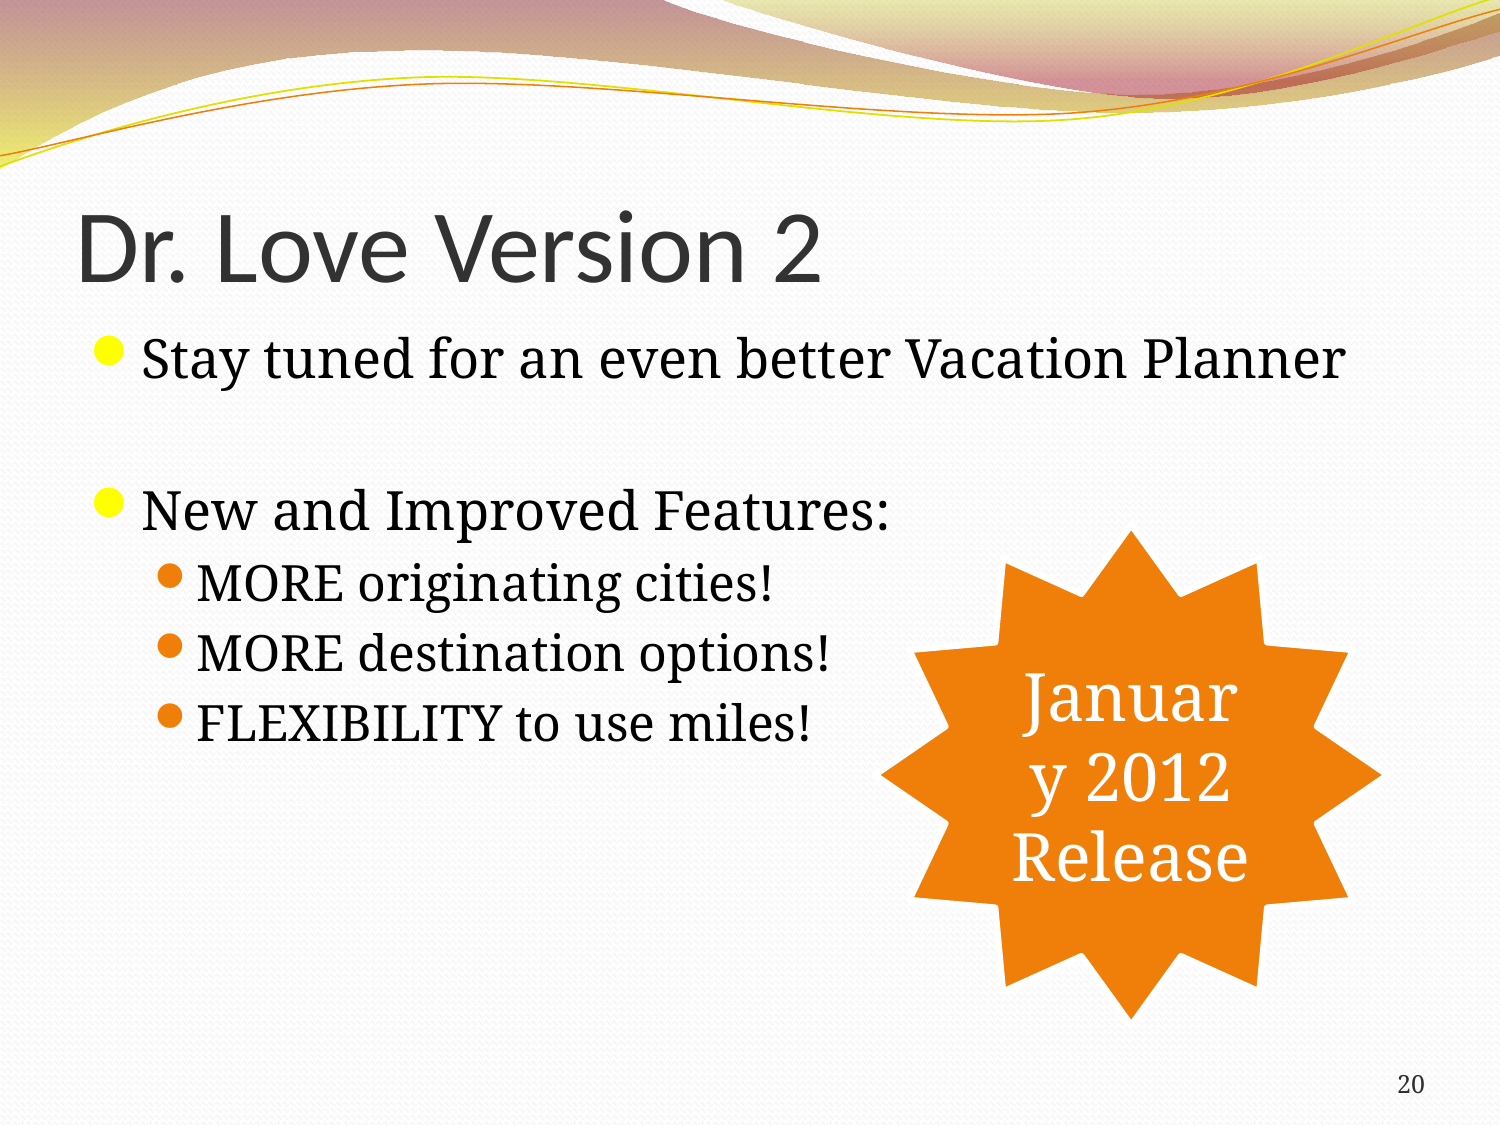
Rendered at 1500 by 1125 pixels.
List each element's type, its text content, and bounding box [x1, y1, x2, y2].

text_box January 2012 Release [871, 521, 1391, 1029]
list Stay tuned for an even better Vacation Planner New and Improved Features: MORE originating cities! MORE destination options! FLEXIBILITY to use miles! [75, 317, 1425, 1038]
title Dr. Love Version 2 [75, 115, 1425, 303]
slide_number 20 [1299, 1042, 1425, 1103]
